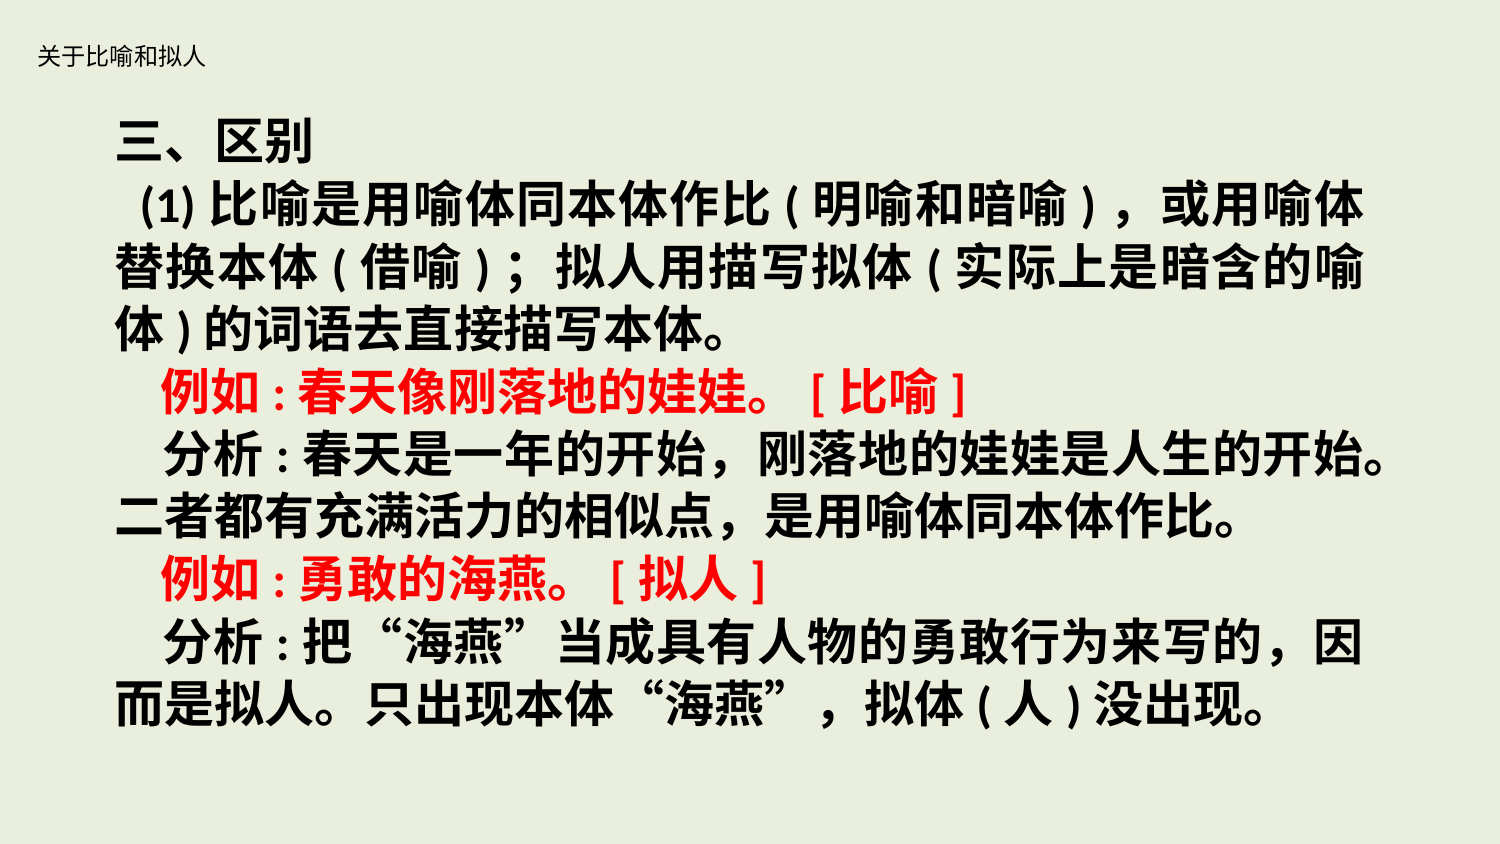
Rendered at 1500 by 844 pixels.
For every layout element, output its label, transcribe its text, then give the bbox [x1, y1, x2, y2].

title 关于比喻和拟人 [28, 7, 1450, 76]
list 三、区别 (1)比喻是用喻体同本体作比(明喻和暗喻)，或用喻体替换本体(借喻)；拟人用描写拟体(实际上是暗含的喻体)的词语去直接描写本体。 例如:春天像刚落地的娃娃。[比喻] 分析:春天是一年的开始，刚落地的娃娃是人生的开始。二者都有充满活力的相似点，是用喻体同本体作比。 例如:勇敢的海燕。[拟人] 分析:把“海燕”当成具有人物的勇敢行为来写的，因而是拟人。只出现本体“海燕”，拟体(人)没出现。 [105, 103, 1373, 763]
